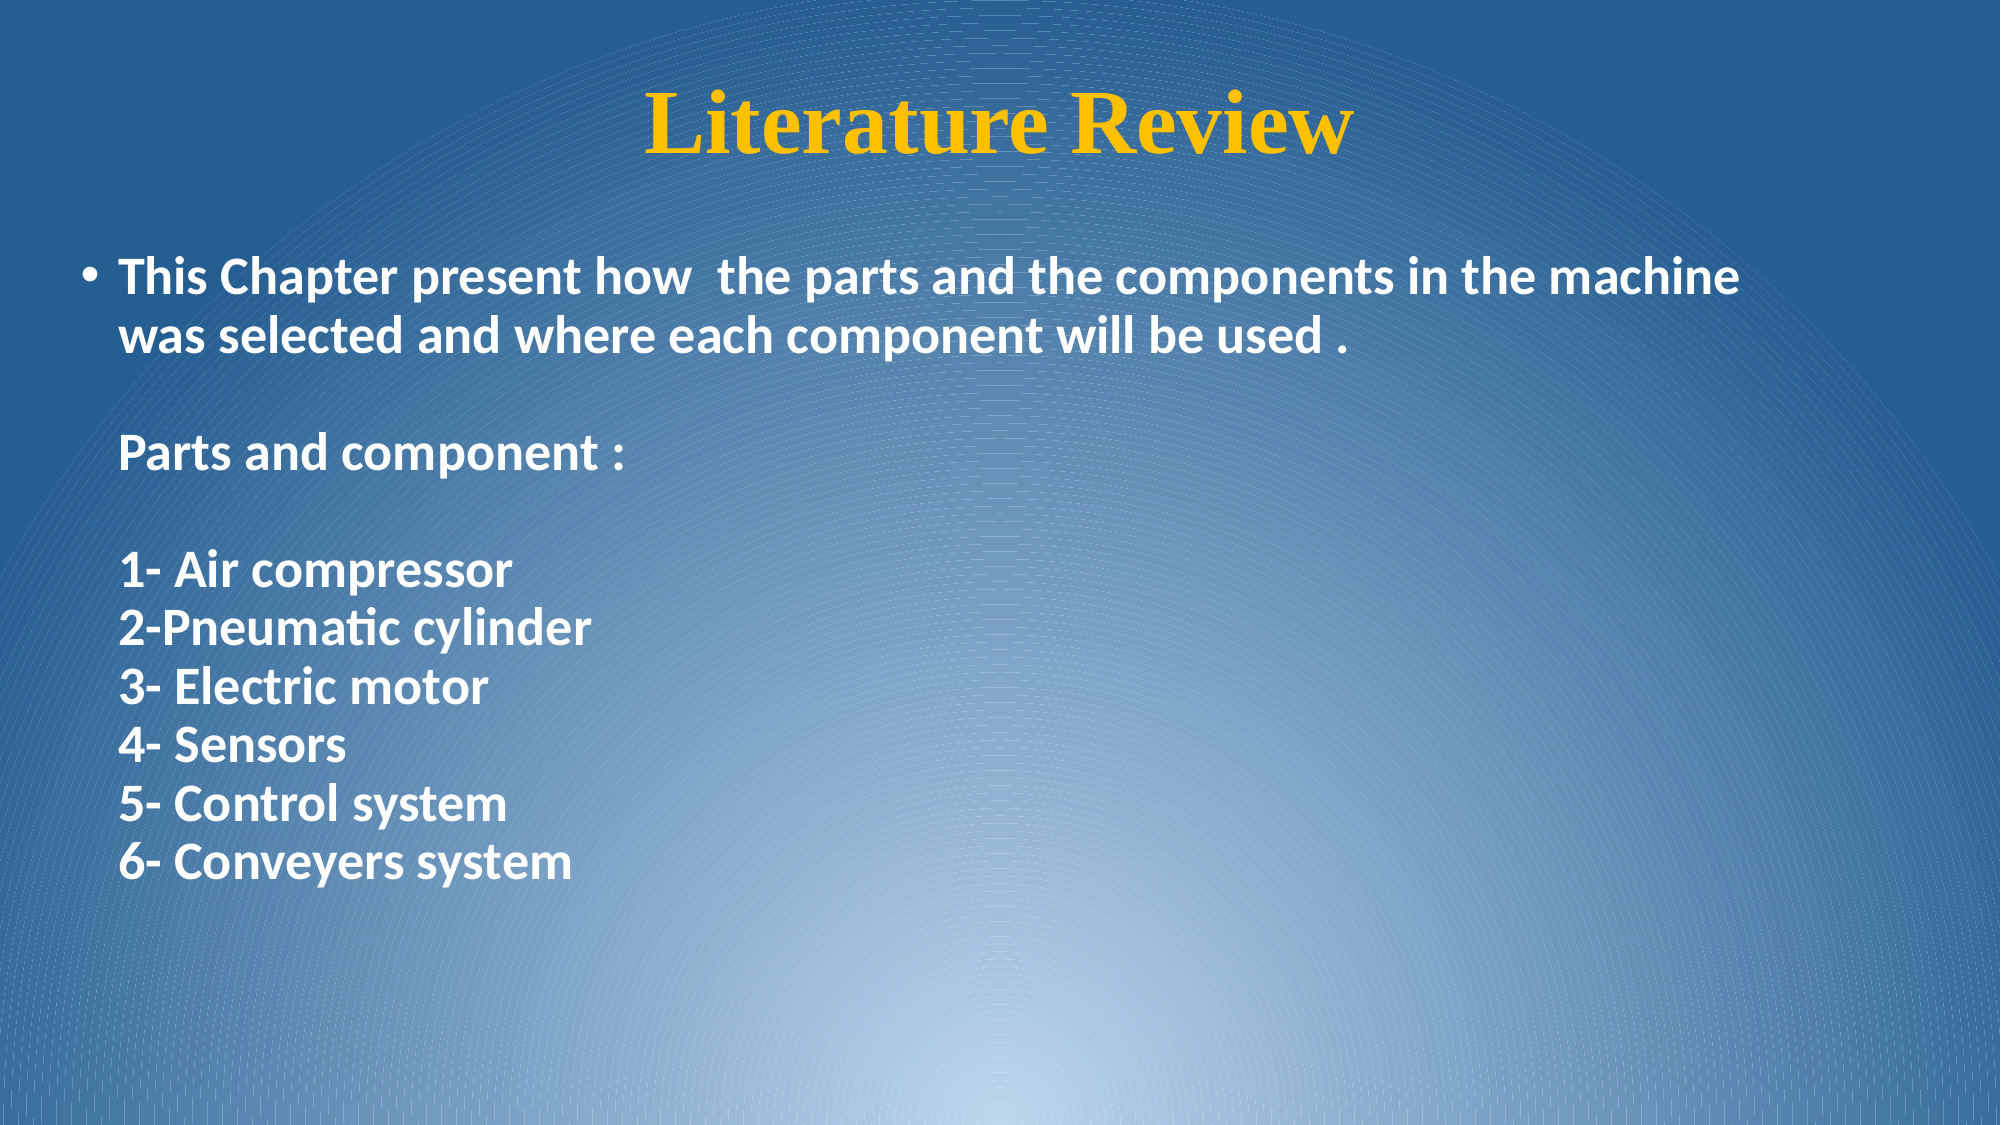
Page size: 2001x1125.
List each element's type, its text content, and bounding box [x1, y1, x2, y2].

list This Chapter present how the parts and the components in the machine was selected and where each component will be used . Parts and component : 1- Air compressor 2-Pneumatic cylinder 3- Electric motor 4- Sensors 5- Control system 6- Conveyers system [65, 240, 1791, 955]
title Literature Review [137, 59, 1863, 278]
